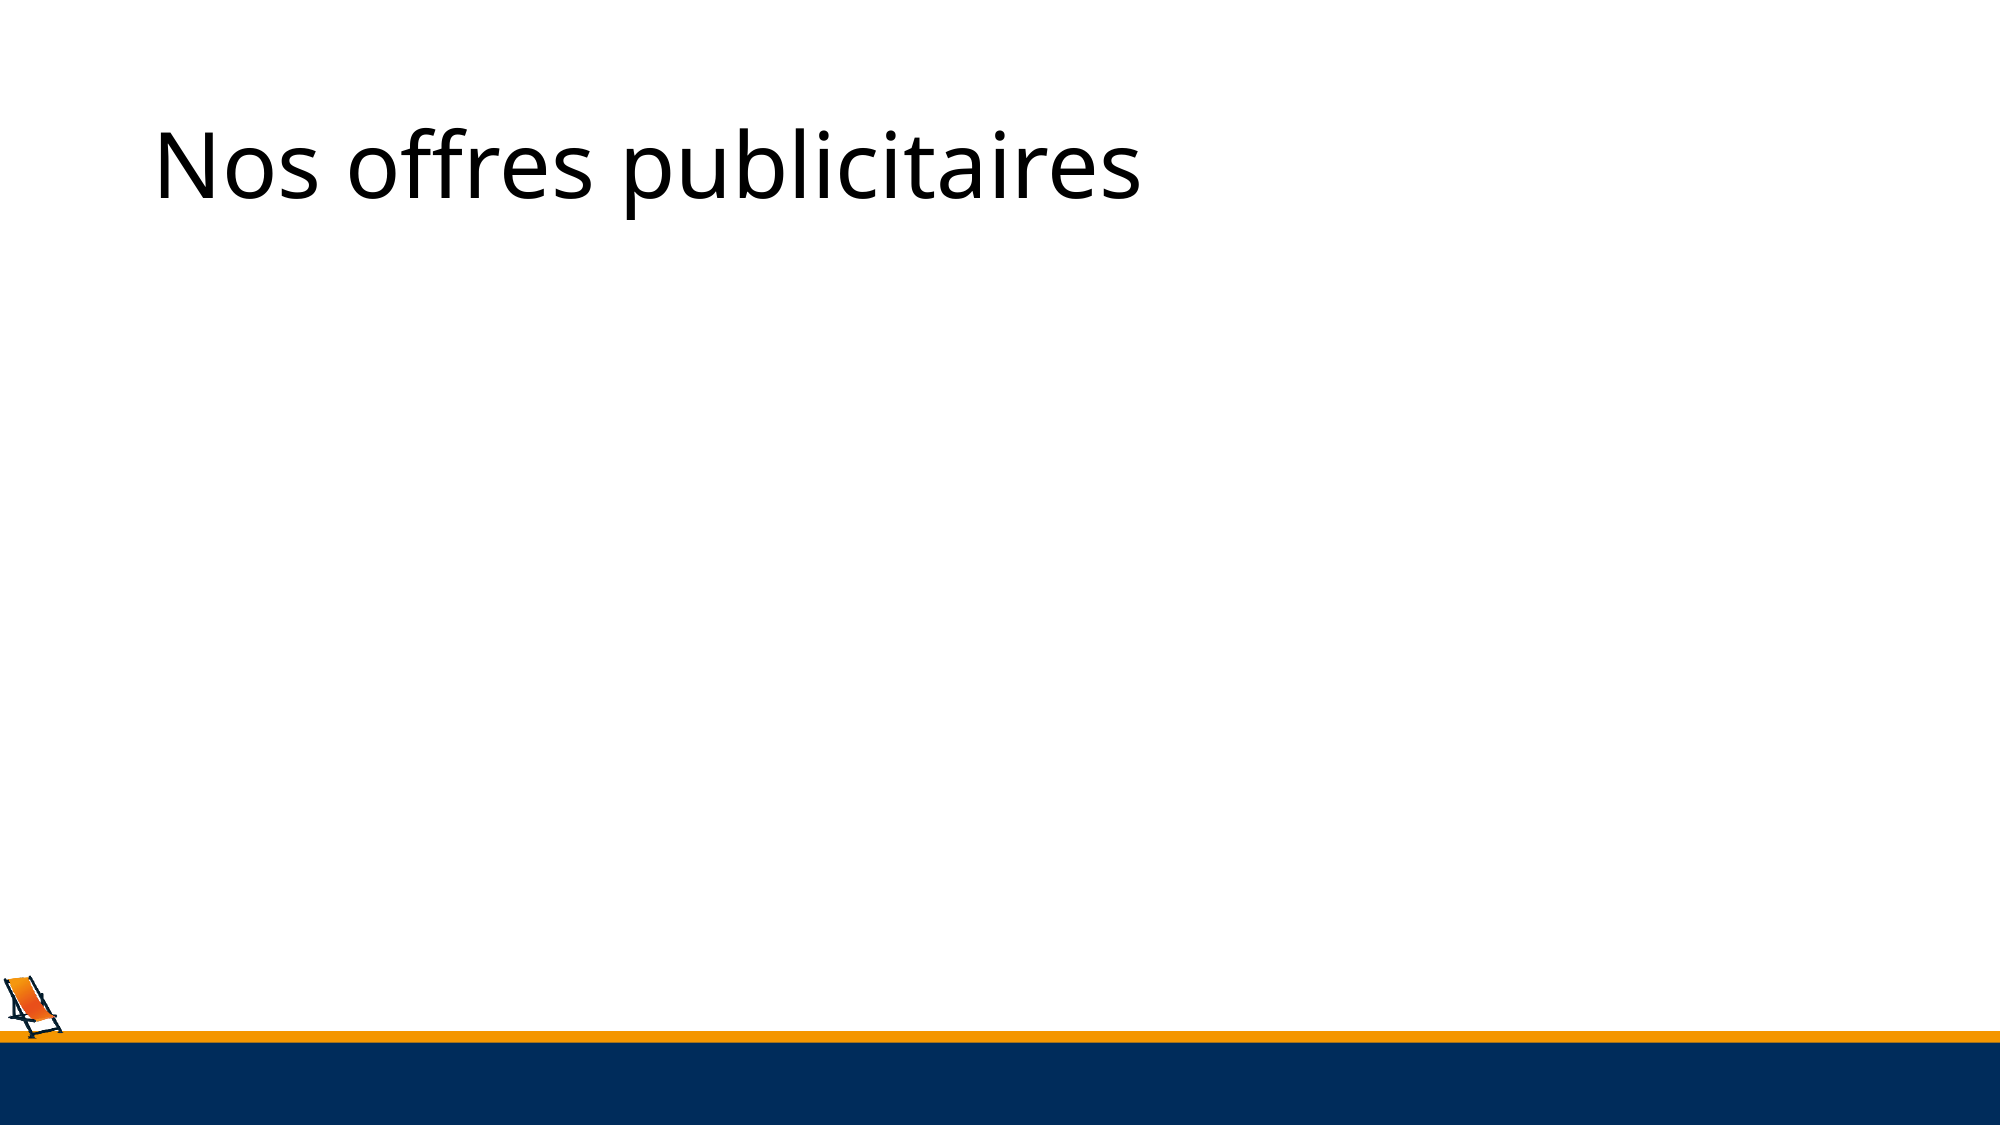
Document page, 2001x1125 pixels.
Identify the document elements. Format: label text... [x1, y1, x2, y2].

picture [0, 971, 69, 1043]
title Nos offres publicitaires [137, 59, 1863, 278]
